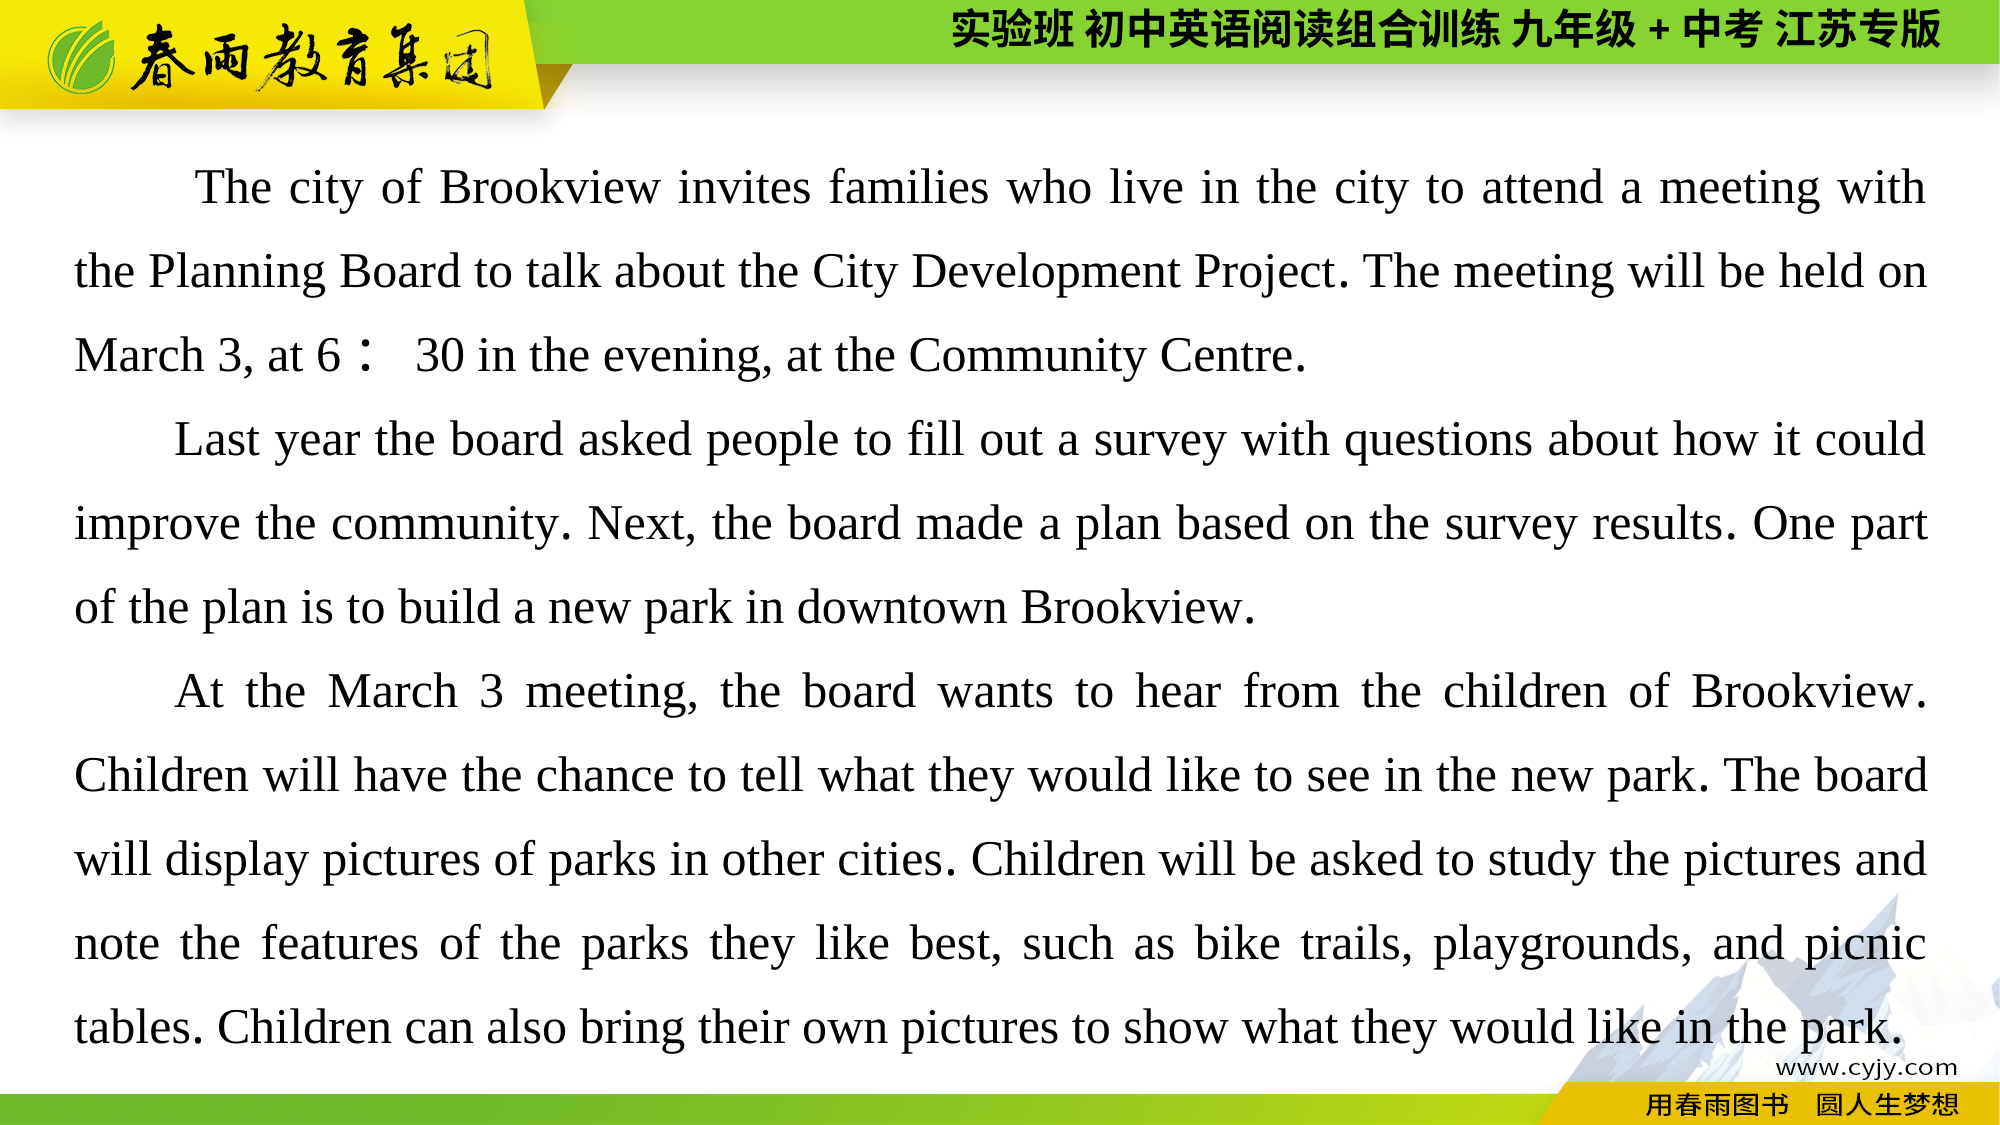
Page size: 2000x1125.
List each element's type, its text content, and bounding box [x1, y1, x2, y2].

picture [0, 0, 2000, 1125]
list The city of Brookview invites families who live in the city to attend a meeting with the Planning Board to talk about the City Development Project. The meeting will be held on March 3, at 6：30 in the evening, at the Community Centre. Last year the board asked people to fill out a survey with questions about how it could improve the community. Next, the board made a plan based on the survey results. One part of the plan is to build a new park in downtown Brookview. At the March 3 meeting, the board wants to hear from the children of Brookview. Children will have the chance to tell what they would like to see in the new park. The board will display pictures of parks in other cities. Children will be asked to study the pictures and note the features of the parks they like best, such as bike trails, playgrounds, and picnic tables. Children can also bring their own pictures to show what they would like in the park. [59, 122, 1944, 1061]
